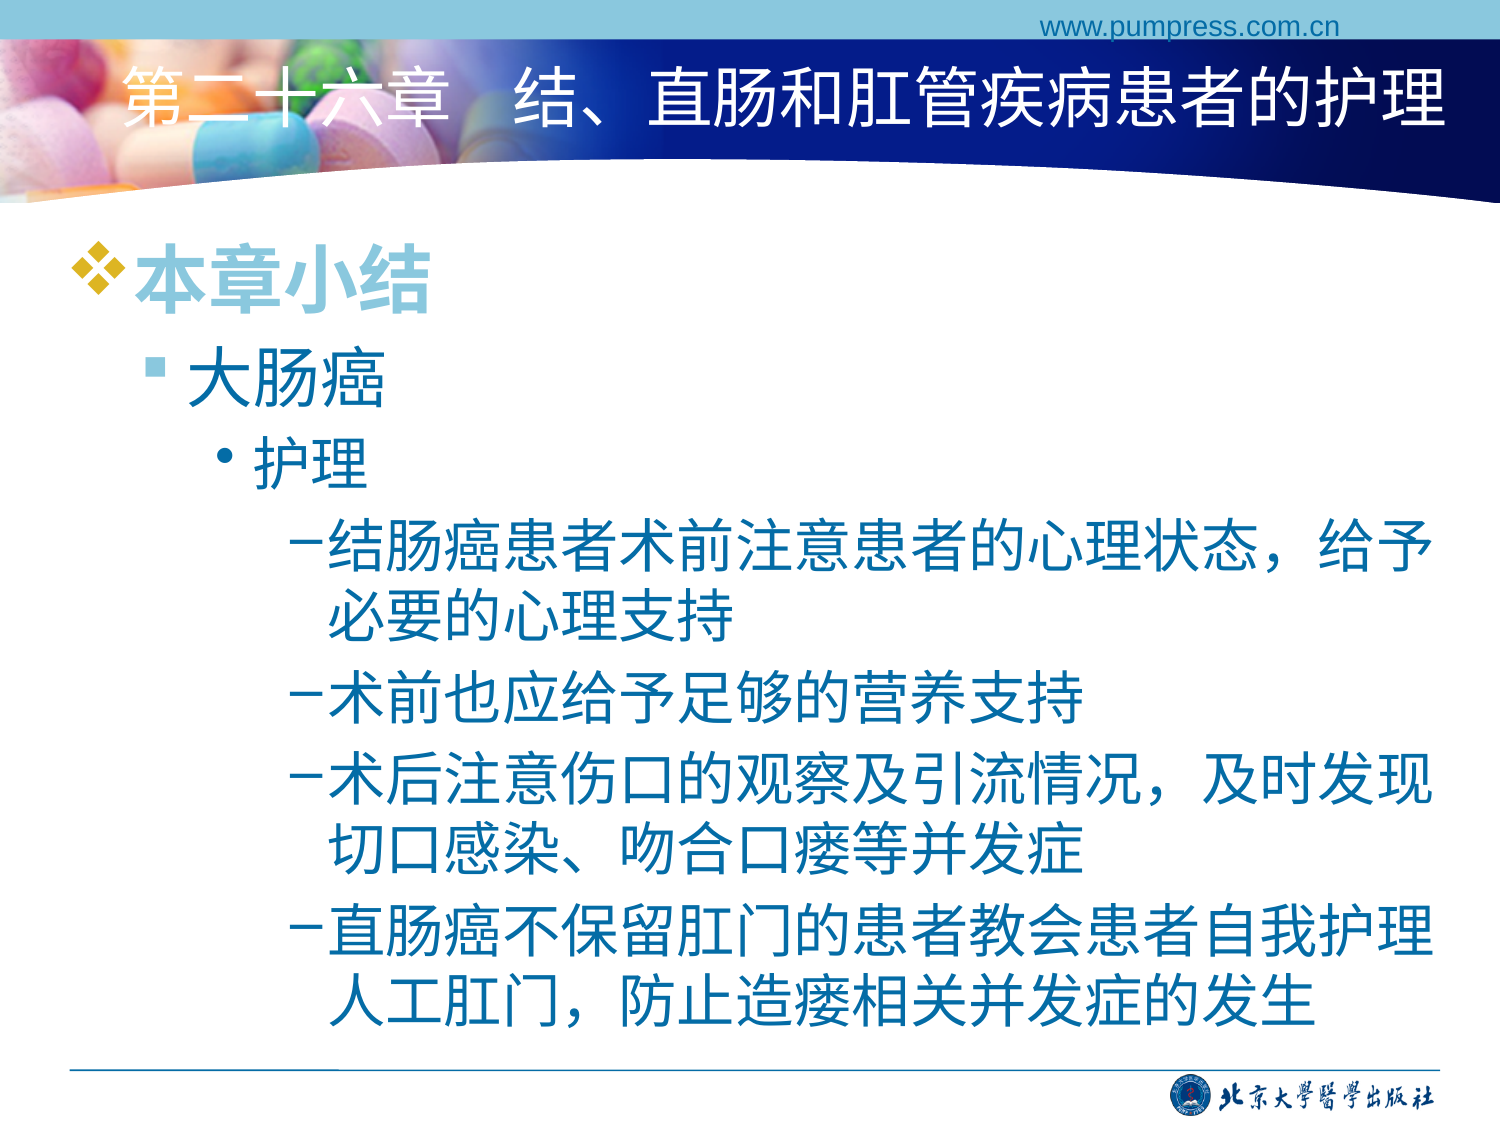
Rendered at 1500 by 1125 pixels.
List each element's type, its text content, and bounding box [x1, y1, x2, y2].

title 第二十六章 结、直肠和肛管疾病患者的护理 [88, 49, 1463, 143]
slide_number www.pumpress.com.cn [1025, 0, 1463, 38]
picture [1170, 1074, 1436, 1118]
picture [0, 40, 1500, 203]
list 本章小结 大肠癌 护理 结肠癌患者术前注意患者的心理状态，给予必要的心理支持 术前也应给予足够的营养支持 术后注意伤口的观察及引流情况，及时发现切口感染、吻合口瘘等并发症 直肠癌不保留肛门的患者教会患者自我护理人工肛门，防止造瘘相关并发症的发生 [49, 224, 1463, 1026]
